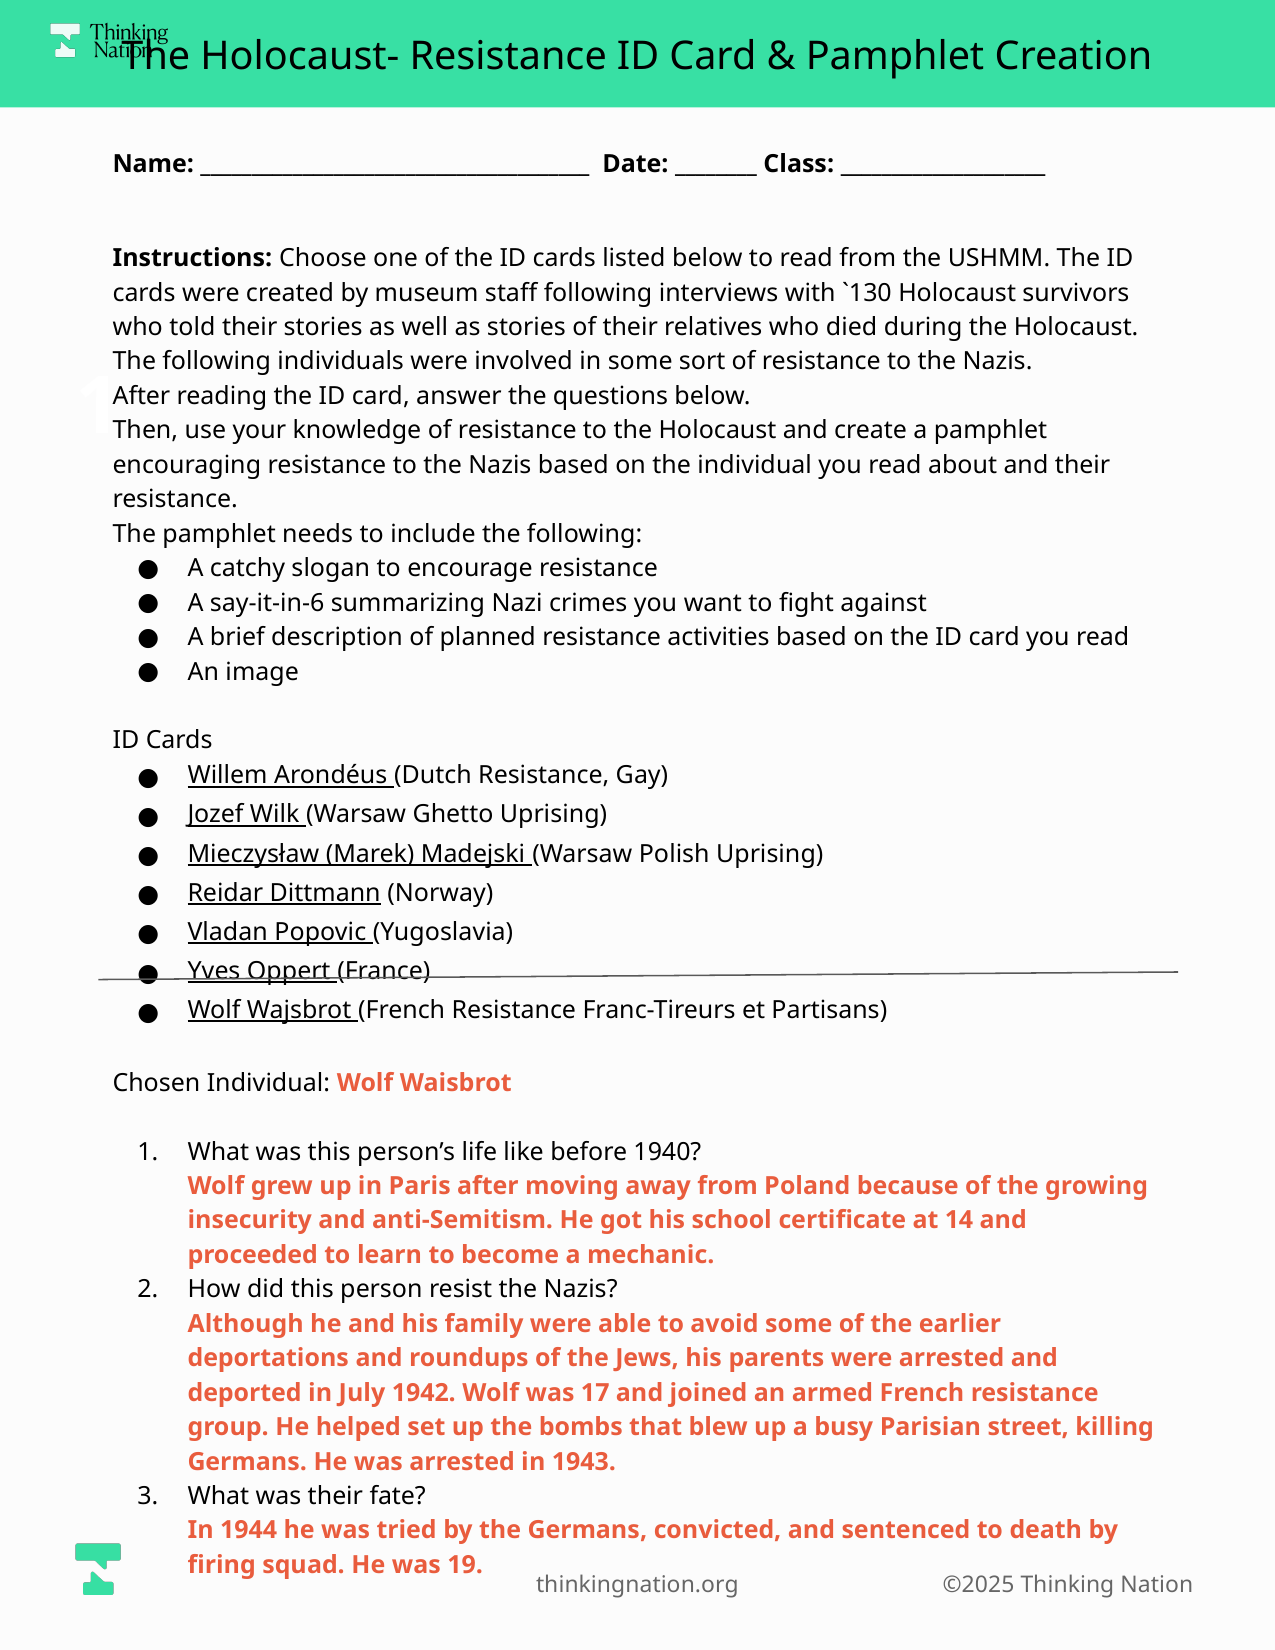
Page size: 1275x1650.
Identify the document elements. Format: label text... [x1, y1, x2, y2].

text_box Name: ______________________________________ Date: ________ Class: ____________________ Instructions: Choose one of the ID cards listed below to read from the USHMM. The ID cards were created by museum staff following interviews with `130 Holocaust survivors who told their stories as well as stories of their relatives who died during the Holocaust. The following individuals were involved in some sort of resistance to the Nazis. After reading the ID card, answer the questions below. Then, use your knowledge of resistance to the Holocaust and create a pamphlet encouraging resistance to the Nazis based on the individual you read about and their resistance. The pamphlet needs to include the following: A catchy slogan to encourage resistance A say-it-in-6 summarizing Nazi crimes you want to fight against A brief description of planned resistance activities based on the ID card you read An image ID Cards Willem Arondéus (Dutch Resistance, Gay) Jozef Wilk (Warsaw Ghetto Uprising) Mieczysław (Marek) Madejski (Warsaw Polish Uprising) Reidar Dittmann (Norway) Vladan Popovic (Yugoslavia) Yves Oppert (France) Wolf Wajsbrot (French Resistance Franc-Tireurs et Partisans) Chosen Individual: Wolf Waisbrot What was this person’s life like before 1940? Wolf grew up in Paris after moving away from Poland because of the growing insecurity and anti-Semitism. He got his school certificate at 14 and proceeded to learn to become a mechanic. How did this person resist the Nazis? Although he and his family were able to avoid some of the earlier deportations and roundups of the Jews, his parents were arrested and deported in July 1942. Wolf was 17 and joined an armed French resistance group. He helped set up the bombs that blew up a busy Parisian street, killing Germans. He was arrested in 1943. What was their fate? In 1944 he was tried by the Germans, convicted, and sentenced to death by firing squad. He was 19. [97, 987, 1178, 1628]
picture [62, 1533, 134, 1605]
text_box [98, 971, 1179, 980]
text_box 1 [30, 315, 165, 450]
picture [36, 12, 172, 69]
text_box ©2025 Thinking Nation [1178, 1553, 1210, 1605]
text_box The Holocaust- Resistance ID Card & Pamphlet Creation [0, 0, 1275, 108]
text_box Name: ______________________________________ Date: ________ Class: ____________________ Instructions: Choose one of the ID cards listed below to read from the USHMM. The ID cards were created by museum staff following interviews with `130 Holocaust survivors who told their stories as well as stories of their relatives who died during the Holocaust. The following individuals were involved in some sort of resistance to the Nazis. After reading the ID card, answer the questions below. Then, use your knowledge of resistance to the Holocaust and create a pamphlet encouraging resistance to the Nazis based on the individual you read about and their resistance. The pamphlet needs to include the following: A catchy slogan to encourage resistance A say-it-in-6 summarizing Nazi crimes you want to fight against A brief description of planned resistance activities based on the ID card you read An image ID Cards Willem Arondéus (Dutch Resistance, Gay) Jozef Wilk (Warsaw Ghetto Uprising) Mieczysław (Marek) Madejski (Warsaw Polish Uprising) Reidar Dittmann (Norway) Vladan Popovic (Yugoslavia) Yves Oppert (France) Wolf Wajsbrot (French Resistance Franc-Tireurs et Partisans) Chosen Individual: Wolf Waisbrot What was this person’s life like before 1940? Wolf grew up in Paris after moving away from Poland because of the growing insecurity and anti-Semitism. He got his school certificate at 14 and proceeded to learn to become a mechanic. How did this person resist the Nazis? Although he and his family were able to avoid some of the earlier deportations and roundups of the Jews, his parents were arrested and deported in July 1942. Wolf was 17 and joined an armed French resistance group. He helped set up the bombs that blew up a busy Parisian street, killing Germans. He was arrested in 1943. What was their fate? In 1944 he was tried by the Germans, convicted, and sentenced to death by firing squad. He was 19. [97, 132, 1178, 971]
